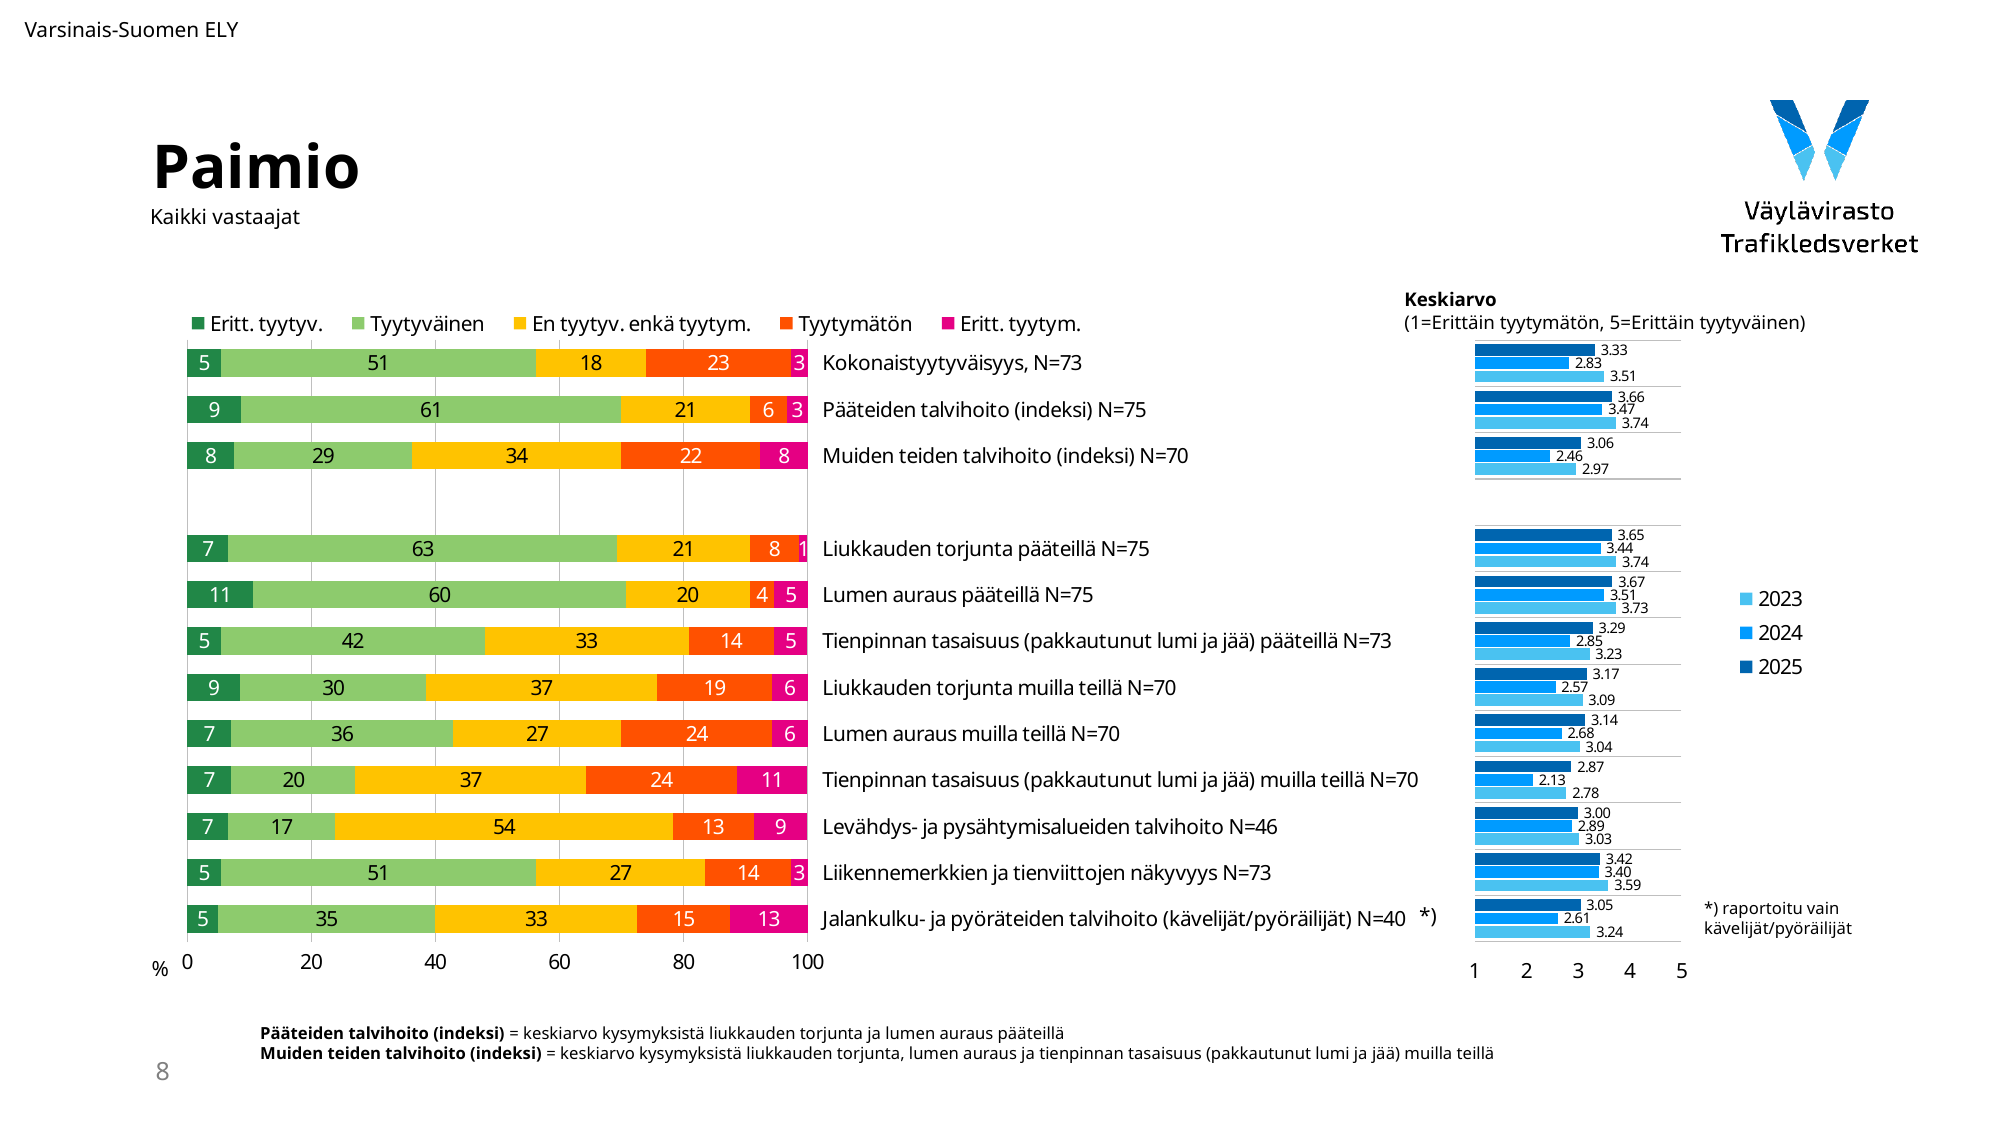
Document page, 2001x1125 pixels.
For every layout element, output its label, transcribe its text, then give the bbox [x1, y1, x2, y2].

footer [0, 1042, 675, 1103]
text_box Kaikki vastaajat [135, 196, 315, 237]
text_box Pääteiden talvihoito (indeksi) = keskiarvo kysymyksistä liukkauden torjunta ja lumen auraus pääteillä Muiden teiden talvihoito (indeksi) = keskiarvo kysymyksistä liukkauden torjunta, lumen auraus ja tienpinnan tasaisuus (pakkautunut lumi ja jää) muilla teillä [245, 1015, 1520, 1094]
text_box Keskiarvo (1=Erittäin tyytymätön, 5=Erittäin tyytyväinen) [1389, 280, 1826, 341]
title Paimio [137, 59, 1555, 278]
picture [1682, 62, 1958, 292]
text_box *) raportoitu vain kävelijät/pyöräilijät [1822, 890, 1868, 945]
text_box Varsinais-Suomen ELY [9, 9, 254, 50]
text_box % [136, 948, 184, 989]
chart [168, 281, 1822, 985]
